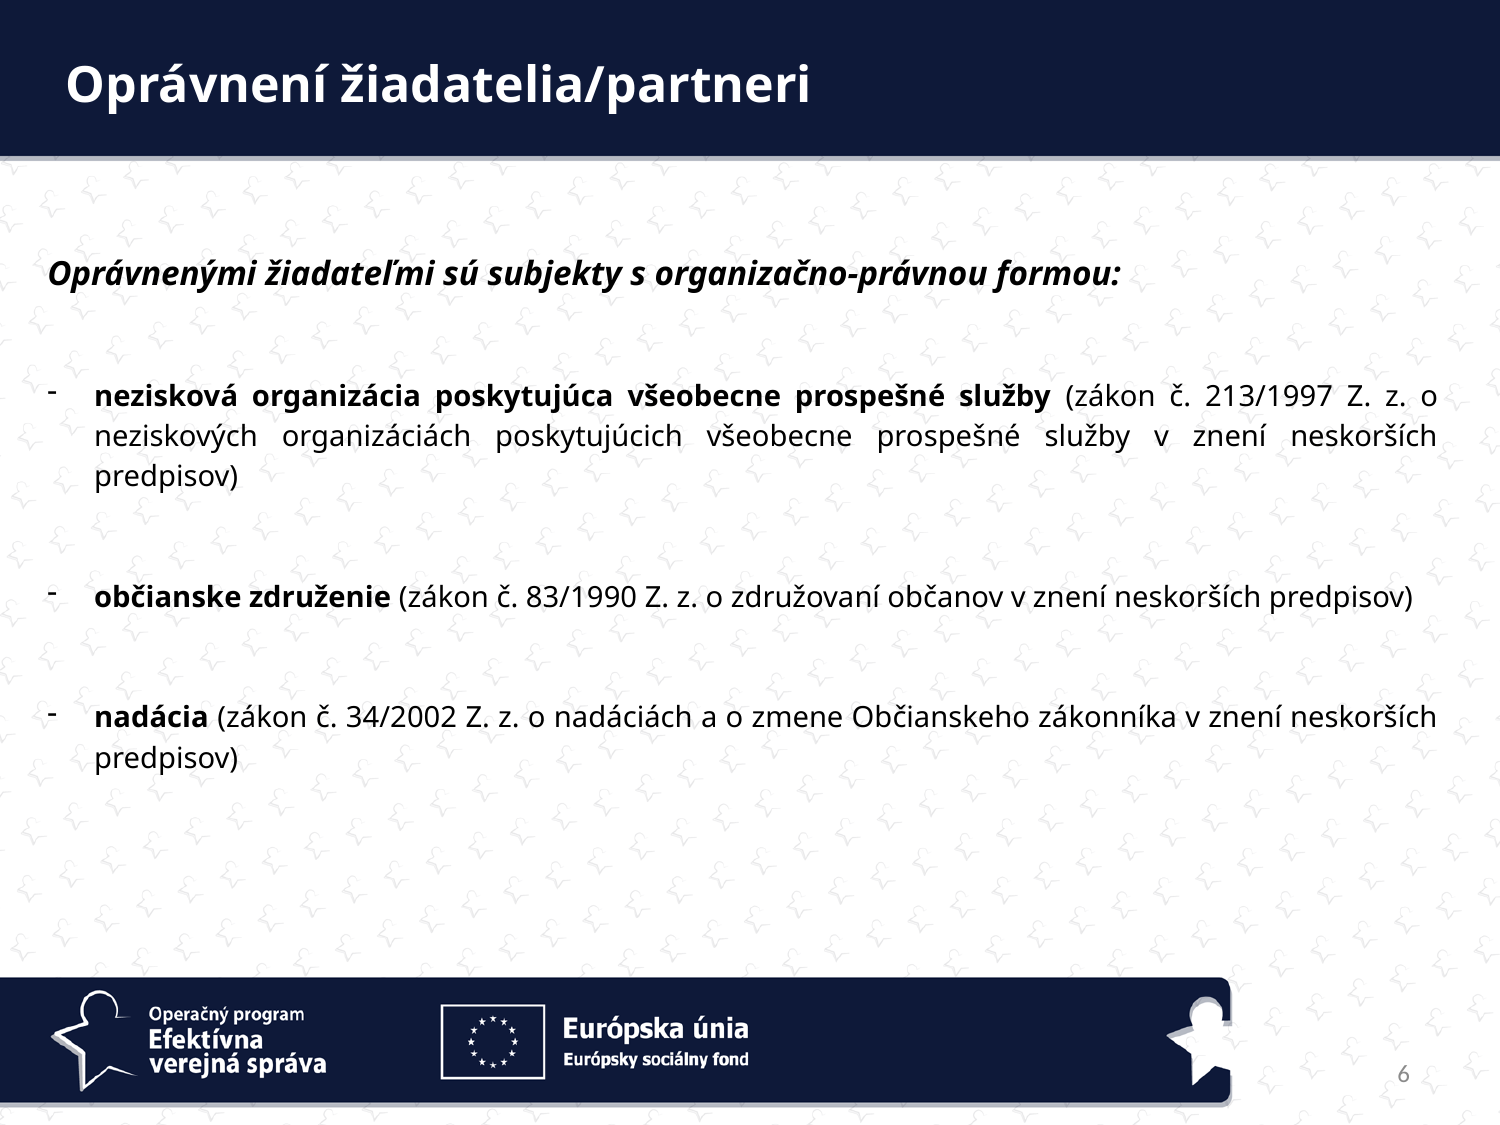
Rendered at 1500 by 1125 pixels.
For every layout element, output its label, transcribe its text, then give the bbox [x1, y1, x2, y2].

slide_number 6 [1074, 1042, 1425, 1103]
text_box Oprávnení žiadatelia/partneri [50, 45, 1472, 120]
picture [0, 0, 1500, 1125]
text_box [64, 200, 1500, 973]
text_box Oprávnenými žiadateľmi sú subjekty s organizačno-právnou formou: nezisková organizácia poskytujúca všeobecne prospešné služby (zákon č. 213/1997 Z. z. o neziskových organizáciách poskytujúcich všeobecne prospešné služby v znení neskorších predpisov) občianske združenie (zákon č. 83/1990 Z. z. o združovaní občanov v znení neskorších predpisov) nadácia (zákon č. 34/2002 Z. z. o nadáciách a o zmene Občianskeho zákonníka v znení neskorších predpisov) [32, 238, 1454, 822]
